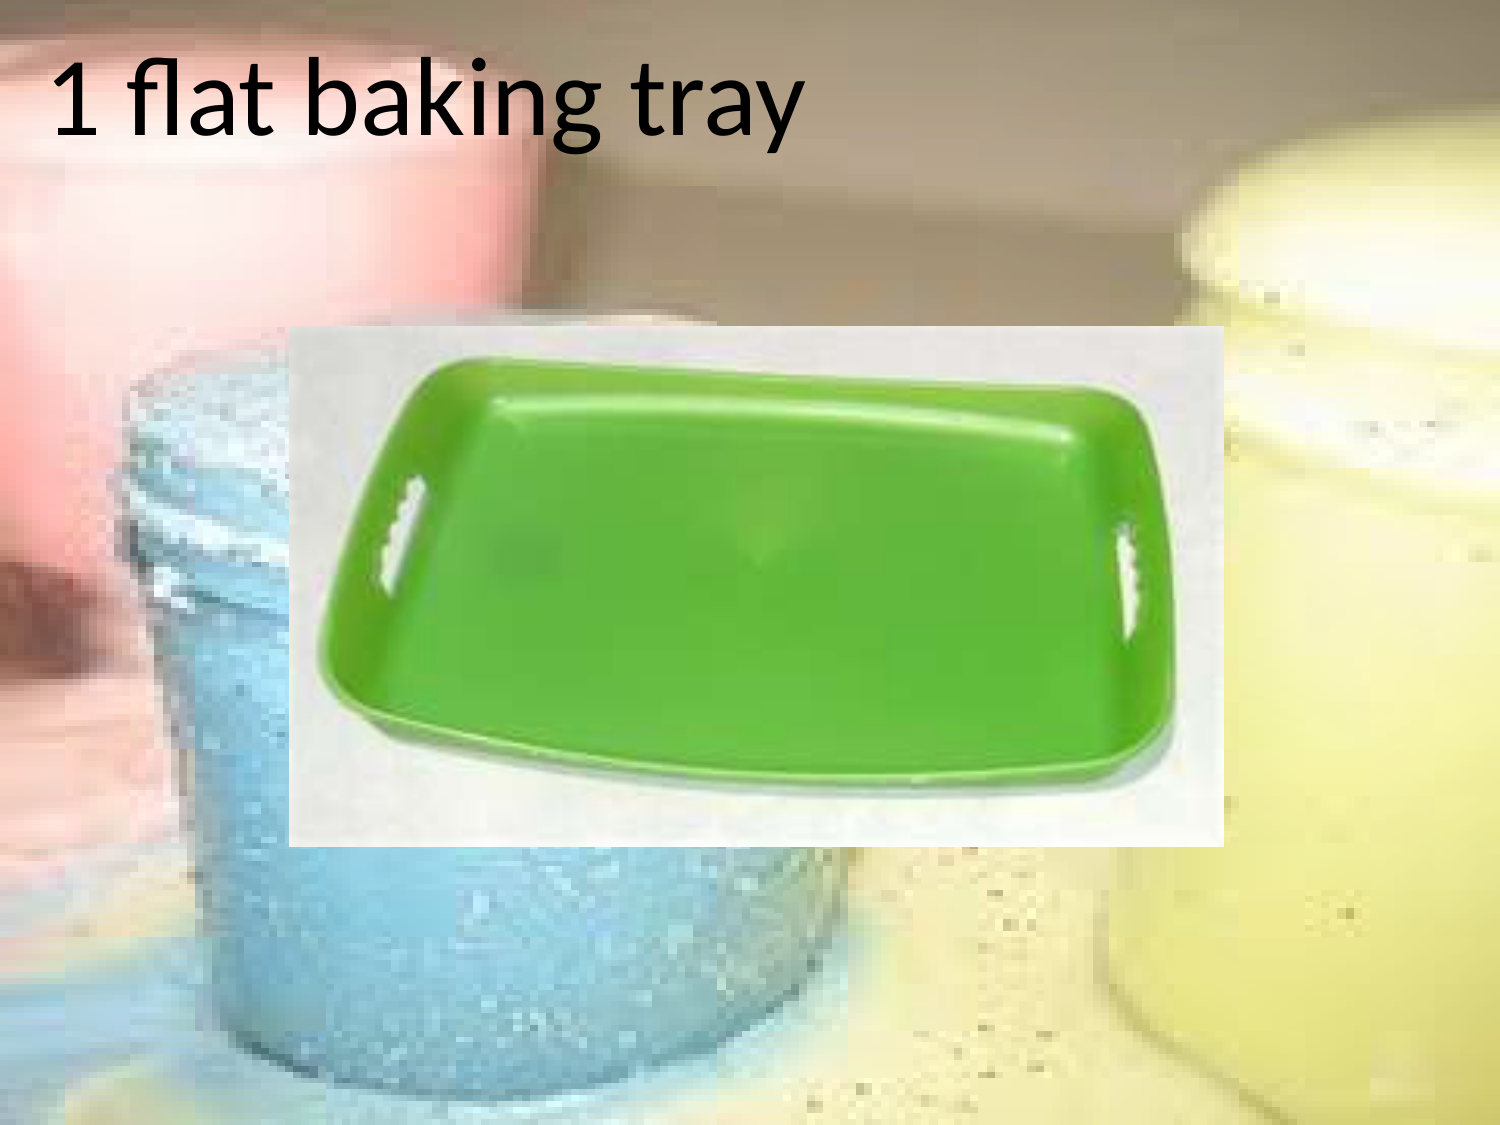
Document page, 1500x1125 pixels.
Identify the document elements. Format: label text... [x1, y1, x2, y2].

text_box 1 flat baking tray [29, 15, 833, 211]
picture [288, 325, 1225, 847]
